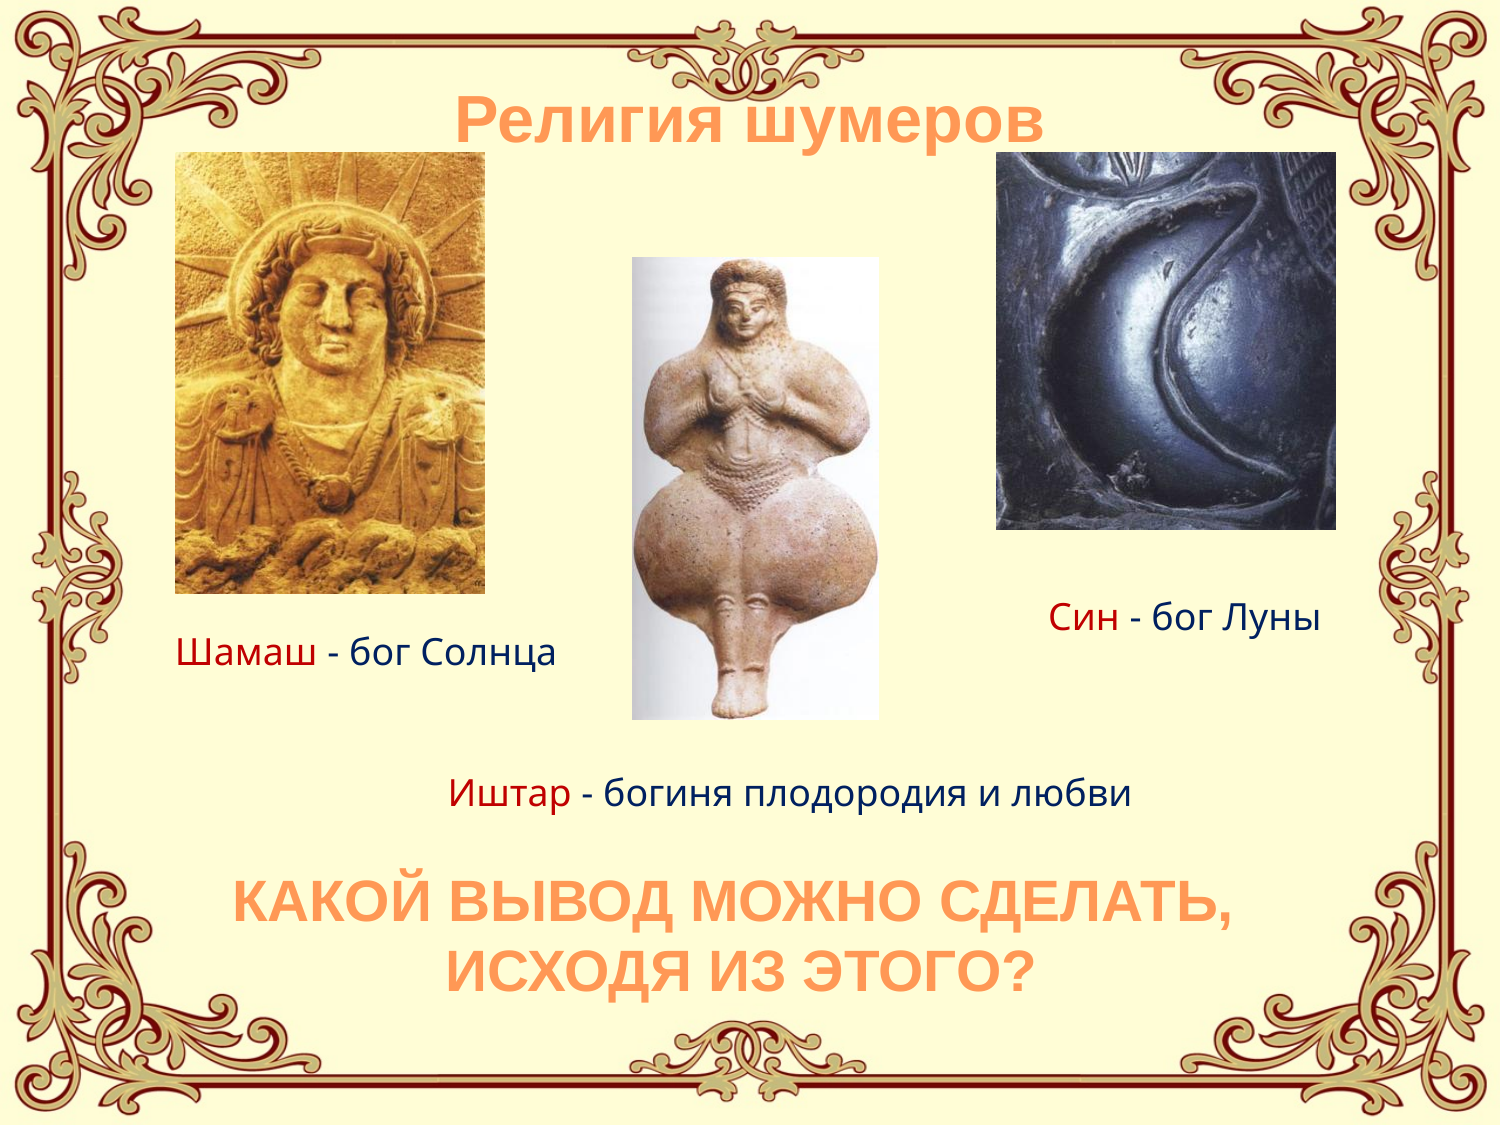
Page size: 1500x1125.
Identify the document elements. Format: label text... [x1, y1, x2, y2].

title Религия шумеров [74, 44, 1426, 188]
text_box Шамаш - бог Солнца [160, 621, 573, 681]
picture [0, 0, 1500, 1125]
text_box КАКОЙ ВЫВОД МОЖНО СДЕЛАТЬ, ИСХОДЯ ИЗ ЭТОГО? [217, 855, 1266, 1011]
text_box Син - бог Луны [1033, 585, 1337, 646]
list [175, 152, 485, 594]
text_box Иштар - богиня плодородия и любви [432, 761, 1148, 822]
